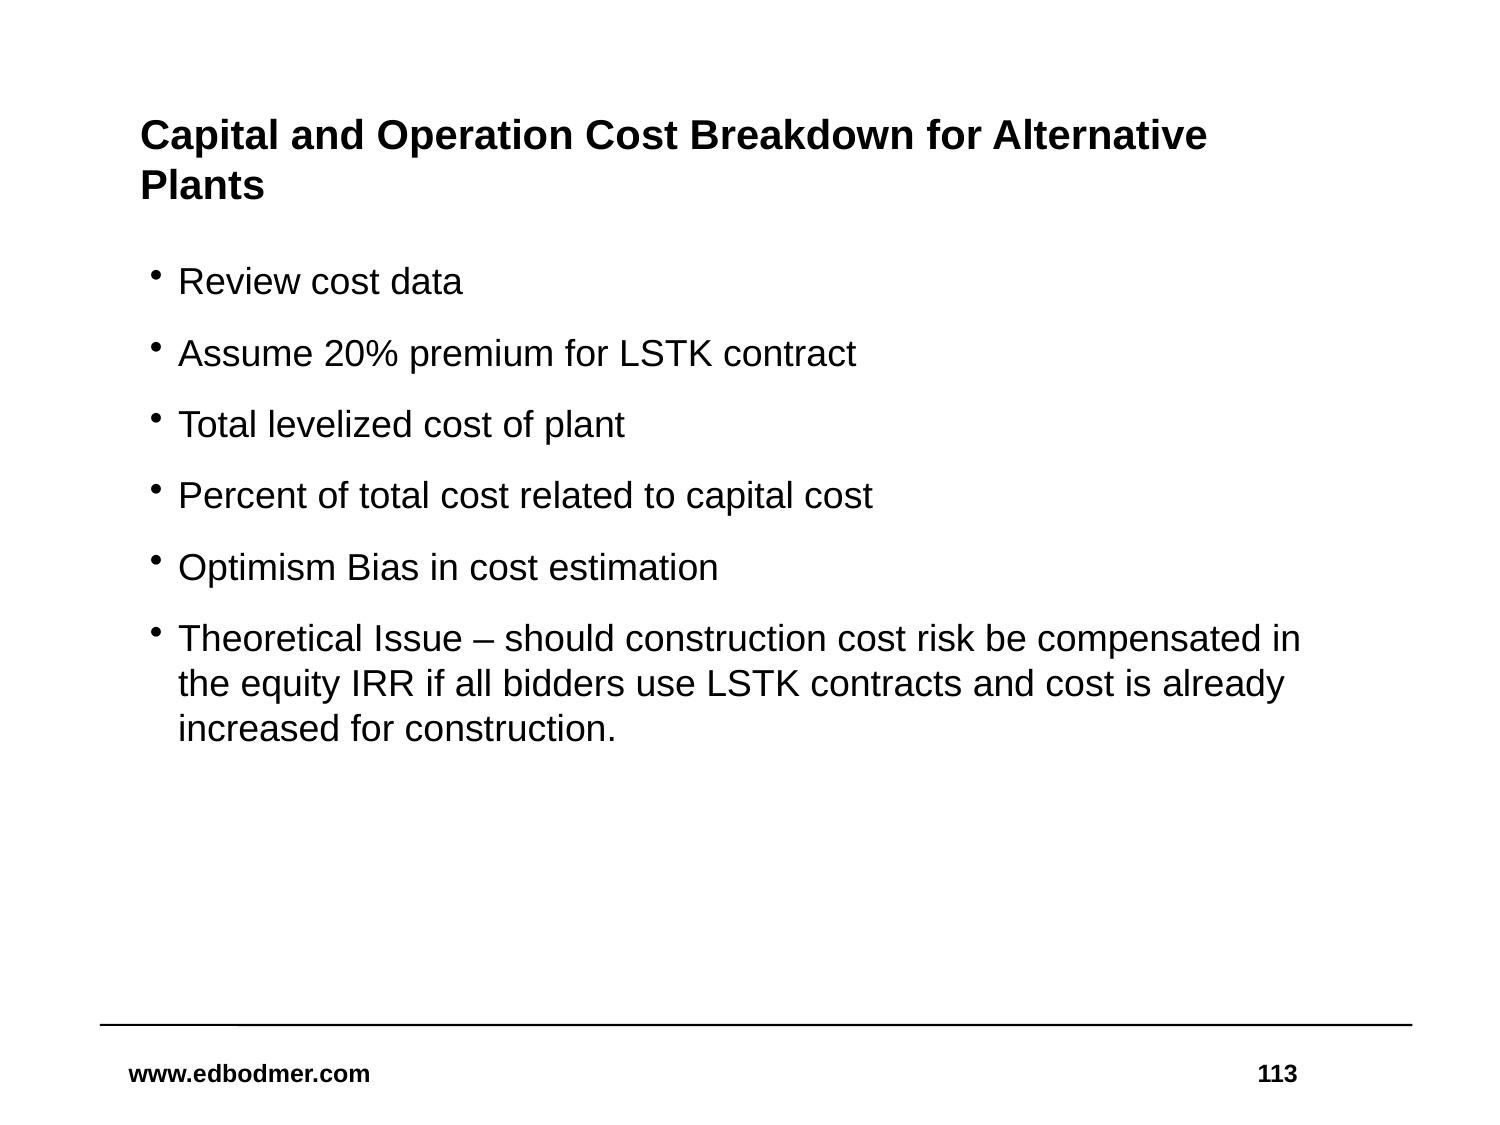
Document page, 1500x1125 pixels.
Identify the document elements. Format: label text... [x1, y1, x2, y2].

list Review cost data Assume 20% premium for LSTK contract Total levelized cost of plant Percent of total cost related to capital cost Optimism Bias in cost estimation Theoretical Issue – should construction cost risk be compensated in the equity IRR if all bidders use LSTK contracts and cost is already increased for construction. [125, 249, 1375, 1000]
title Capital and Operation Cost Breakdown for Alternative Plants [125, 99, 1288, 225]
